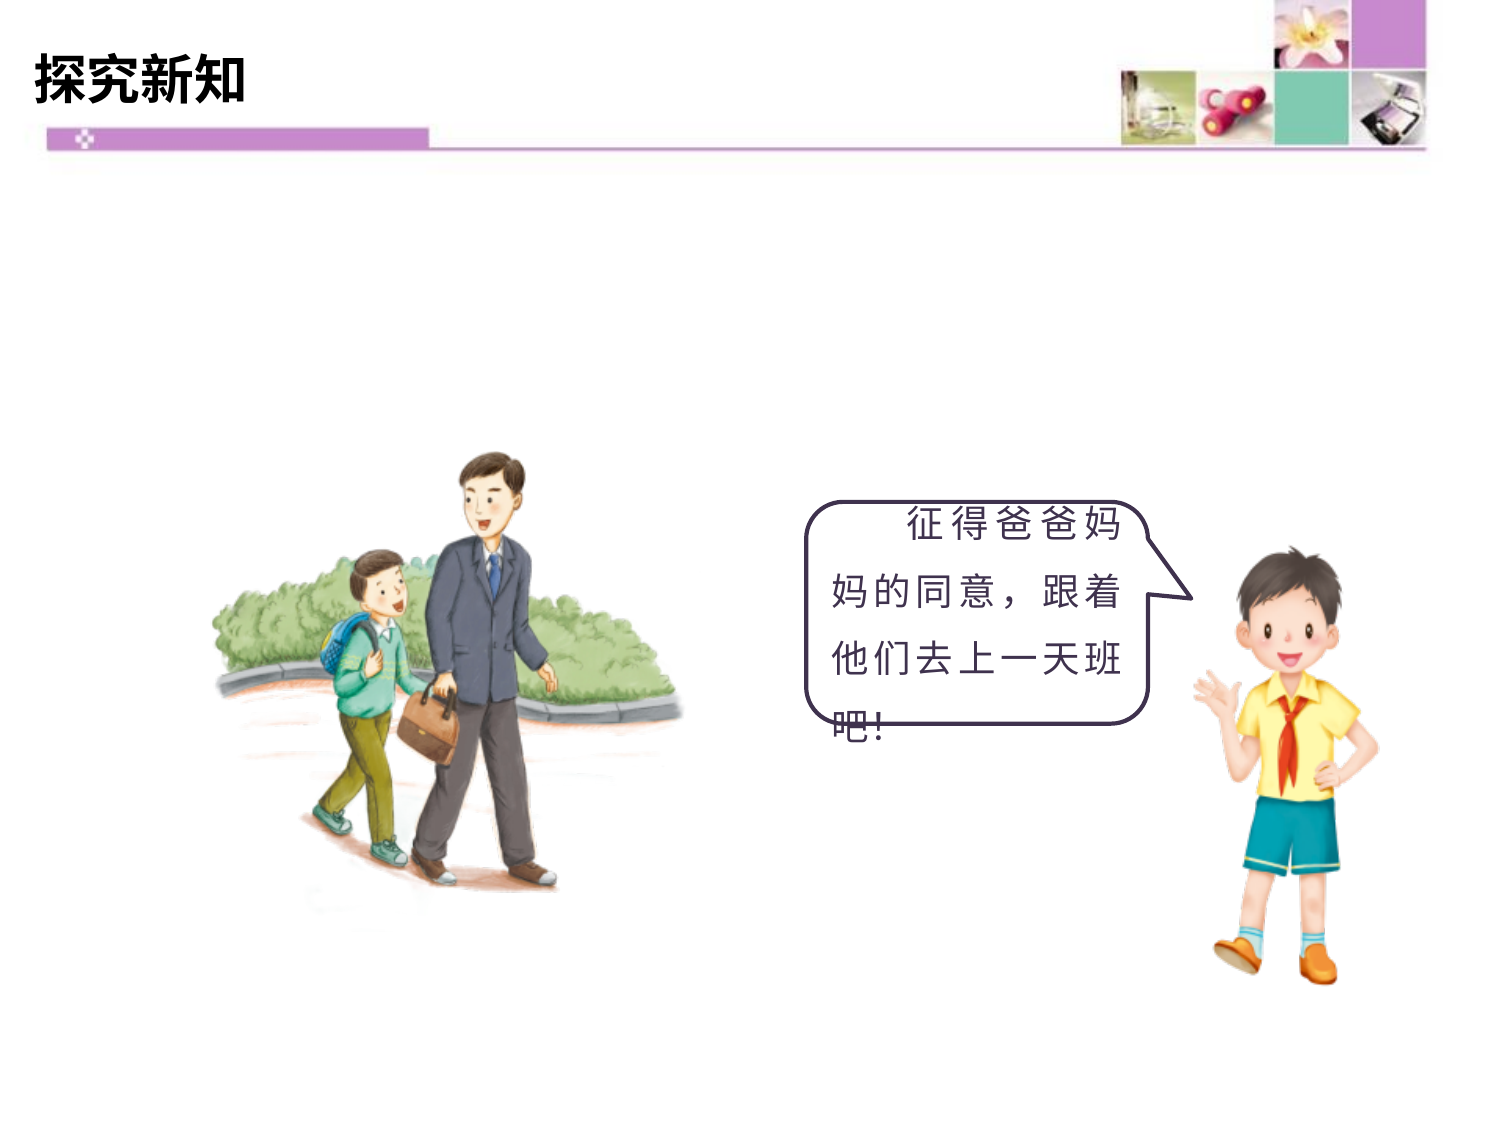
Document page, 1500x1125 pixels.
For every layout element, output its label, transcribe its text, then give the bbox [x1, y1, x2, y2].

picture [0, 0, 1500, 1125]
title 探究新知 [18, 38, 1483, 119]
text_box 征得爸爸妈妈的同意，跟着他们去上一天班吧！ [804, 499, 1183, 726]
